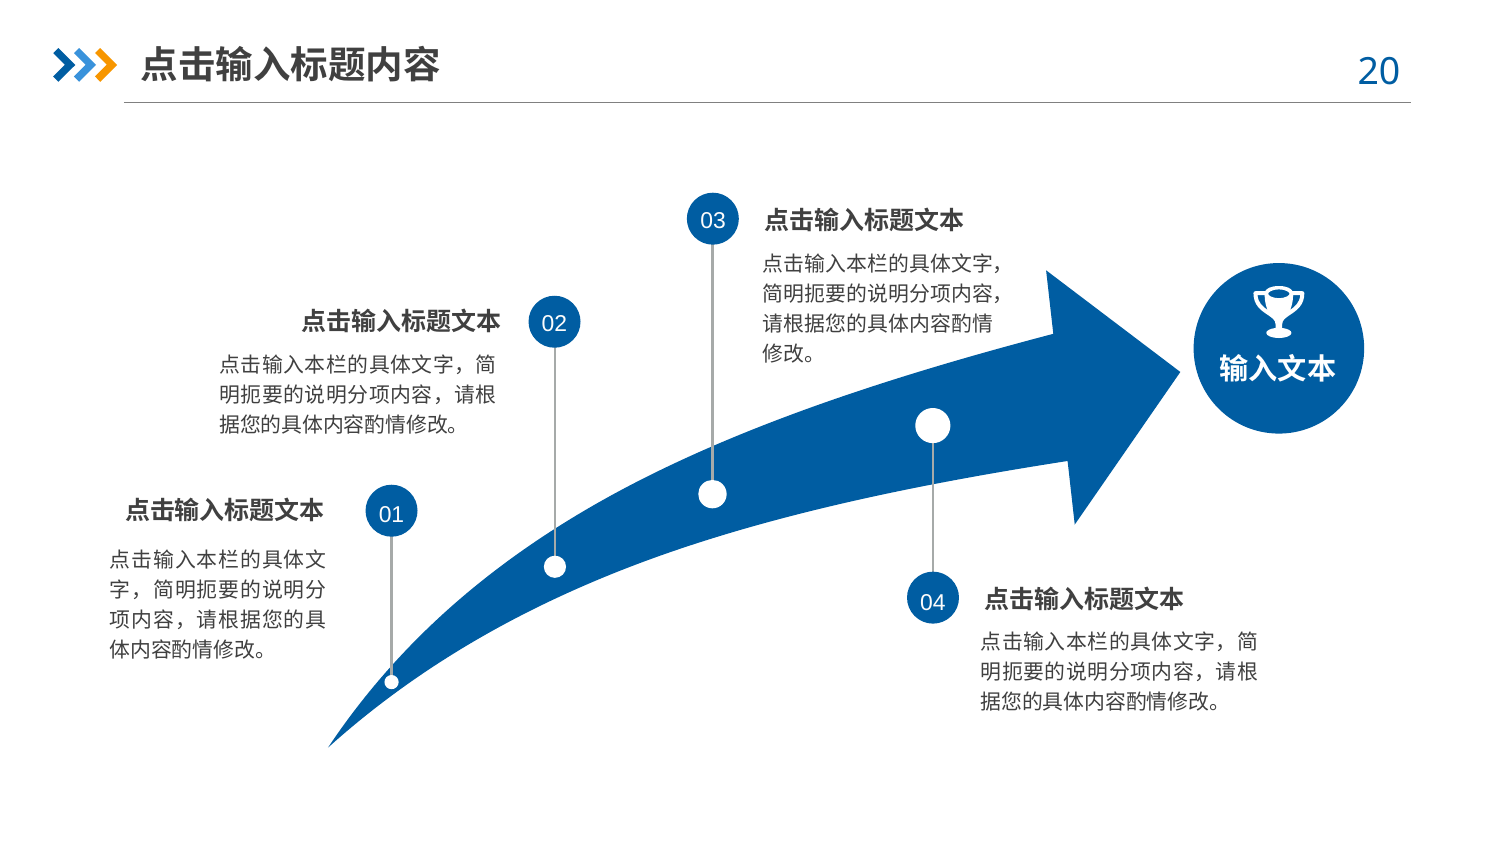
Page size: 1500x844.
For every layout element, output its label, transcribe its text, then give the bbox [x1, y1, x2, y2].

text_box [528, 295, 581, 348]
text_box 点击输入本栏的具体文字，简明扼要的说明分项内容，请根据您的具体内容酌情修改。 [762, 245, 993, 323]
text_box 01 [375, 493, 408, 532]
text_box [365, 484, 418, 531]
text_box [1193, 263, 1365, 434]
text_box 点击输入标题内容 [140, 32, 491, 95]
text_box [1253, 286, 1305, 339]
text_box 点击输入本栏的具体文字，简明扼要的说明分项内容，请根据您的具体内容酌情修改。 [95, 534, 342, 611]
text_box 点击输入标题文本 [83, 484, 340, 535]
text_box 03 [697, 199, 730, 238]
text_box 点击输入标题文本 [225, 297, 502, 348]
text_box [698, 479, 727, 509]
text_box [384, 675, 399, 690]
text_box [915, 408, 951, 444]
text_box 02 [538, 302, 571, 341]
text_box [376, 532, 407, 537]
text_box 点击输入本栏的具体文字，简明扼要的说明分项内容，请根据您的具体内容酌情修改。 [980, 623, 1259, 700]
text_box 输入文本 [1215, 345, 1341, 396]
text_box [919, 620, 947, 624]
text_box 点击输入本栏的具体文字，简明扼要的说明分项内容，请根据您的具体内容酌情修改。 [219, 346, 497, 424]
text_box [686, 192, 739, 245]
text_box [907, 571, 959, 618]
text_box [543, 555, 567, 578]
text_box 04 [917, 581, 949, 620]
text_box 点击输入标题文本 [984, 575, 1214, 623]
text_box [327, 270, 1181, 748]
text_box 点击输入标题文本 [764, 196, 993, 245]
